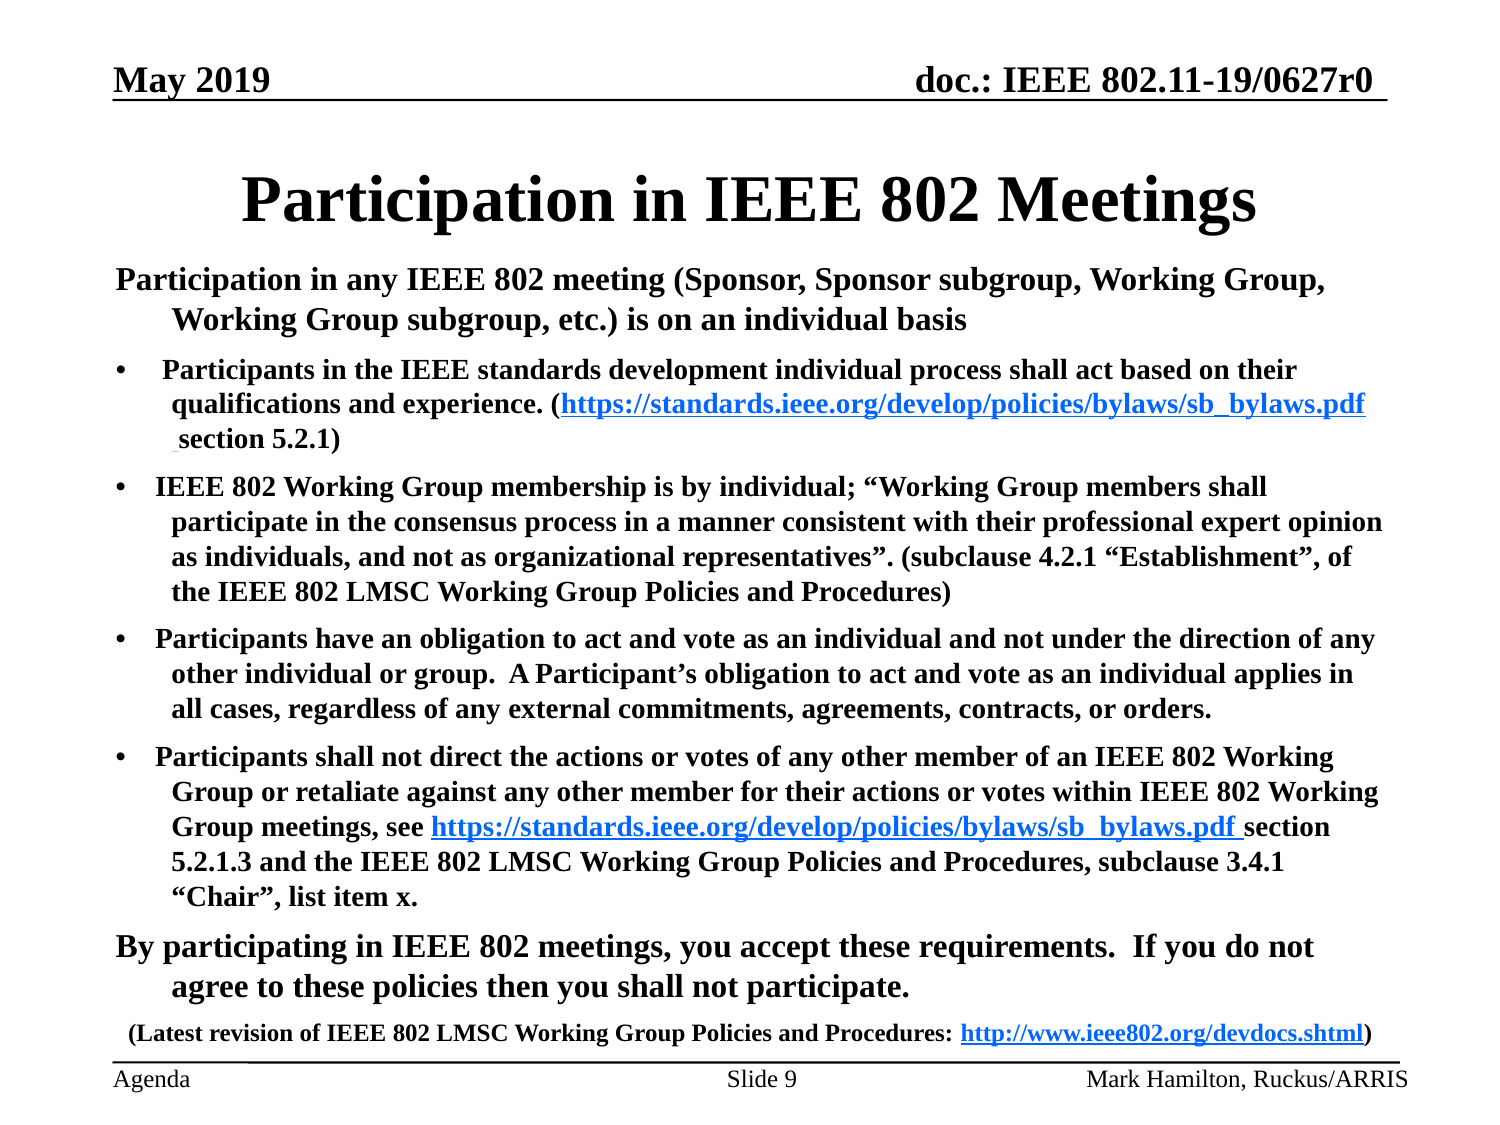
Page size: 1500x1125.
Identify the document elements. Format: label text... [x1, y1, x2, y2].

title Participation in IEEE 802 Meetings [112, 99, 1388, 249]
list Participation in any IEEE 802 meeting (Sponsor, Sponsor subgroup, Working Group, Working Group subgroup, etc.) is on an individual basis • Participants in the IEEE standards development individual process shall act based on their qualifications and experience. (https://standards.ieee.org/develop/policies/bylaws/sb_bylaws.pdf section 5.2.1) • IEEE 802 Working Group membership is by individual; “Working Group members shall participate in the consensus process in a manner consistent with their professional expert opinion as individuals, and not as organizational representatives”. (subclause 4.2.1 “Establishment”, of the IEEE 802 LMSC Working Group Policies and Procedures) • Participants have an obligation to act and vote as an individual and not under the direction of any other individual or group. A Participant’s obligation to act and vote as an individual applies in all cases, regardless of any external commitments, agreements, contracts, or orders. • Participants shall not direct the actions or votes of any other member of an IEEE 802 Working Group or retaliate against any other member for their actions or votes within IEEE 802 Working Group meetings, see https://standards.ieee.org/develop/policies/bylaws/sb_bylaws.pdf section 5.2.1.3 and the IEEE 802 LMSC Working Group Policies and Procedures, subclause 3.4.1 “Chair”, list item x. By participating in IEEE 802 meetings, you accept these requirements. If you do not agree to these policies then you shall not participate. (Latest revision of IEEE 802 LMSC Working Group Policies and Procedures: http://www.ieee802.org/devdocs.shtml) [99, 249, 1400, 1063]
